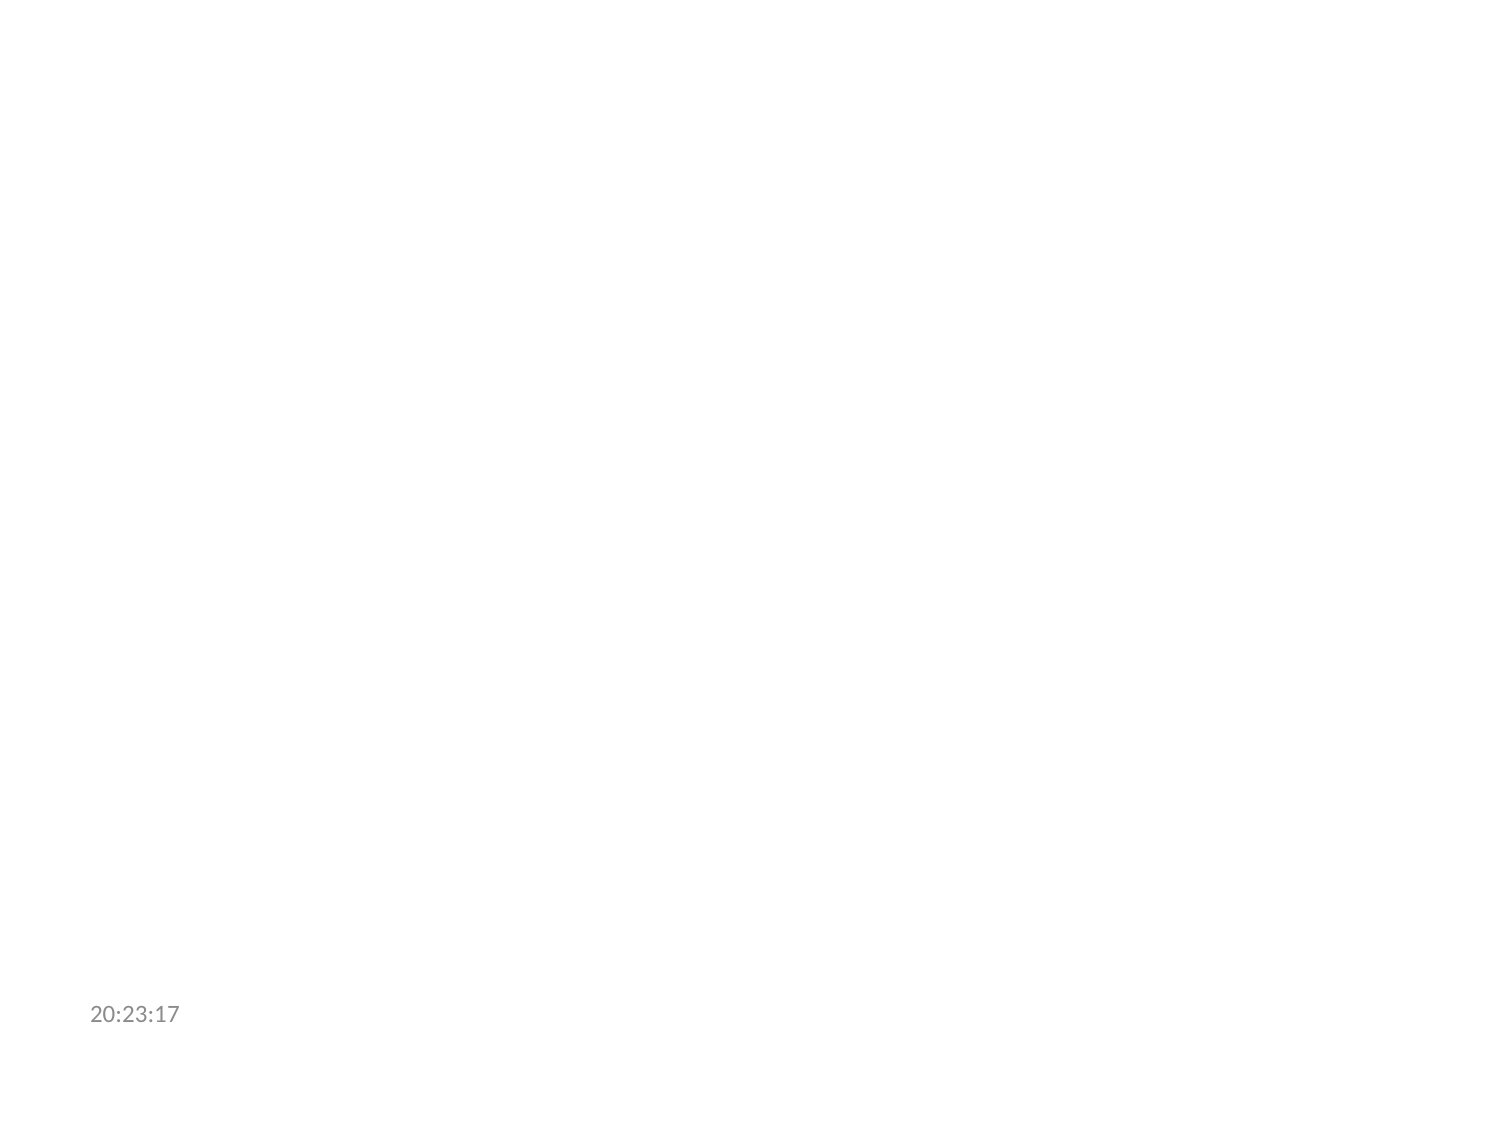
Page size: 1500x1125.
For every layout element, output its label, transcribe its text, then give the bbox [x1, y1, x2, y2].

text_box 15:35:09 [75, 982, 425, 1043]
